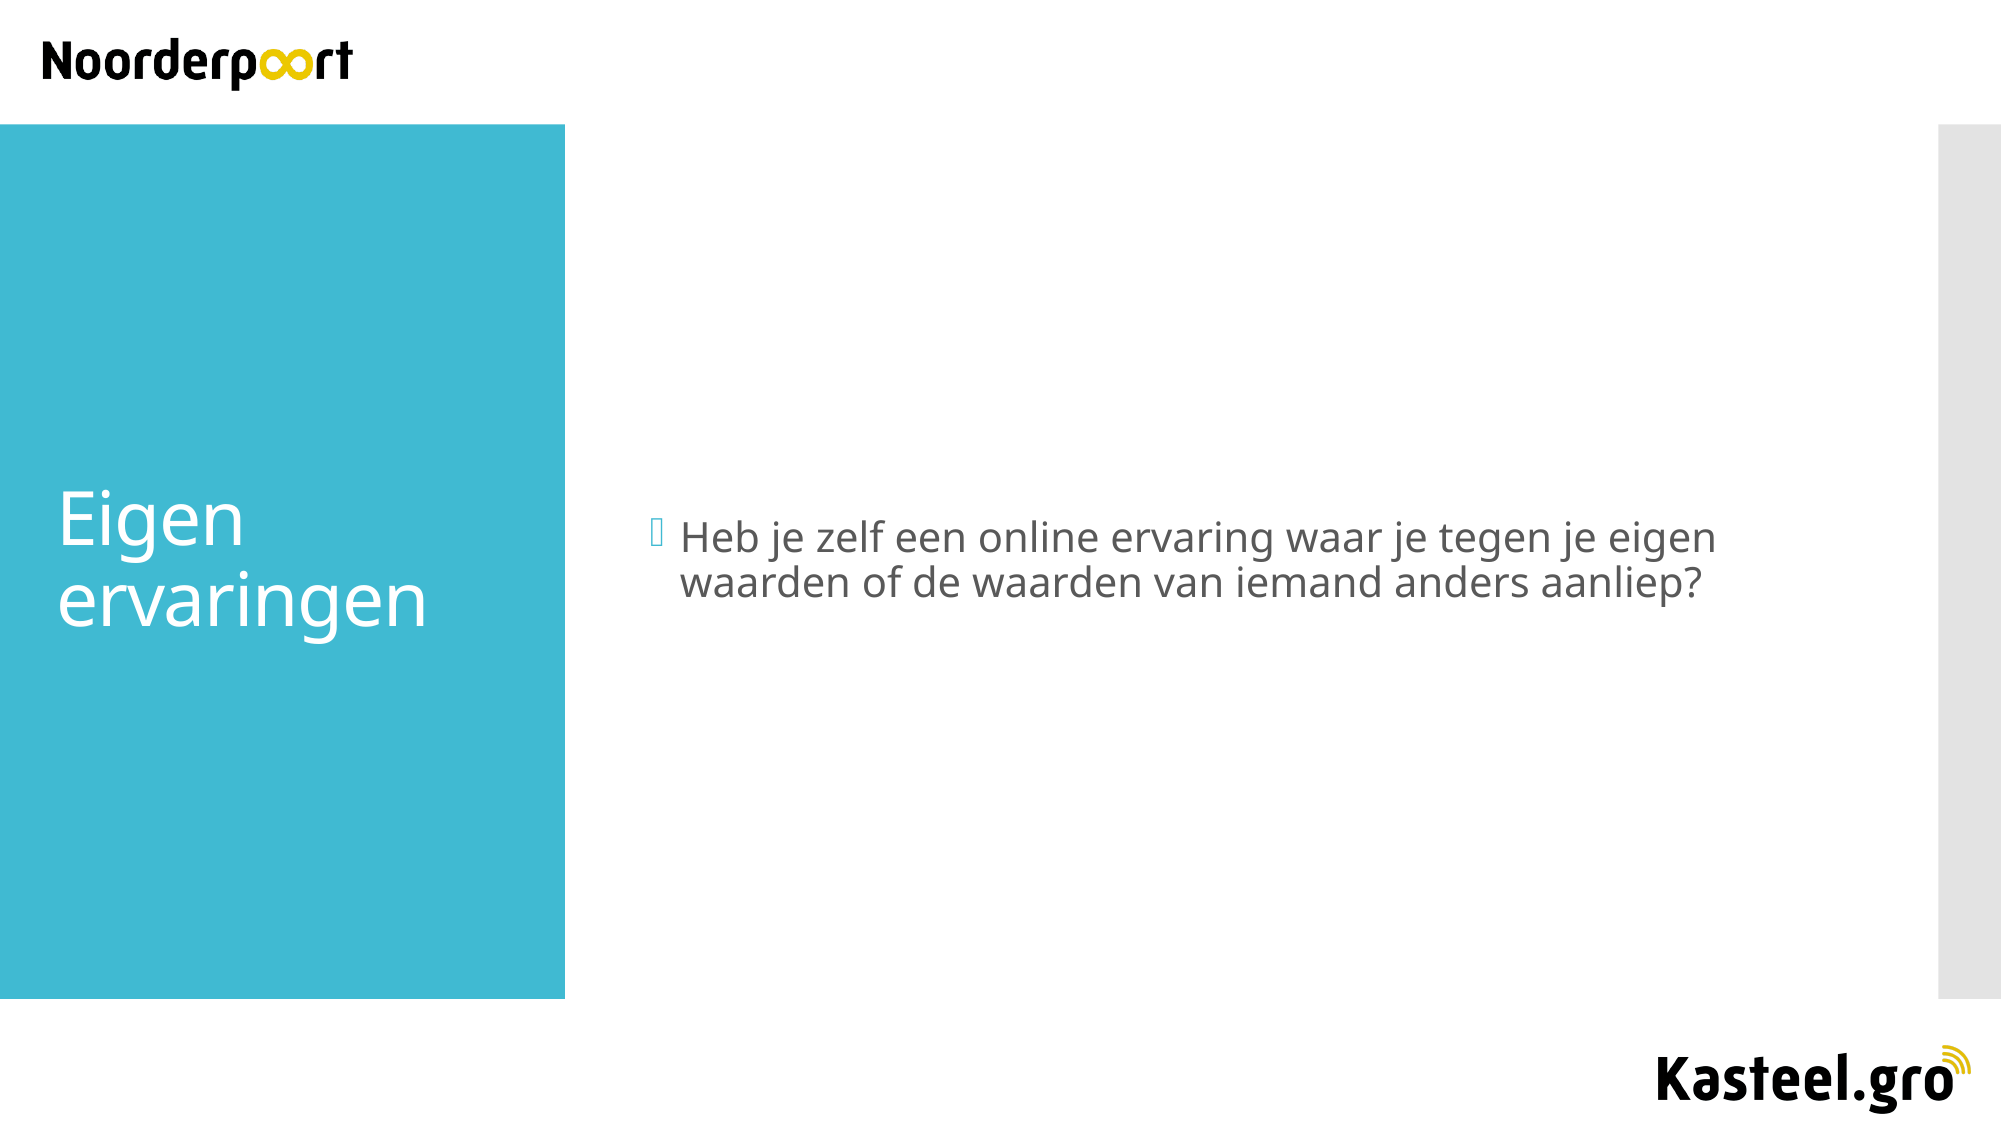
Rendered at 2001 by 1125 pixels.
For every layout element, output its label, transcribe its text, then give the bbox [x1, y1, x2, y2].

picture [1657, 1045, 1971, 1114]
list Heb je zelf een online ervaring waar je tegen je eigen waarden of de waarden van iemand anders aanliep? [634, 141, 1835, 982]
picture [41, 35, 354, 92]
title Eigen ervaringen [41, 184, 525, 940]
